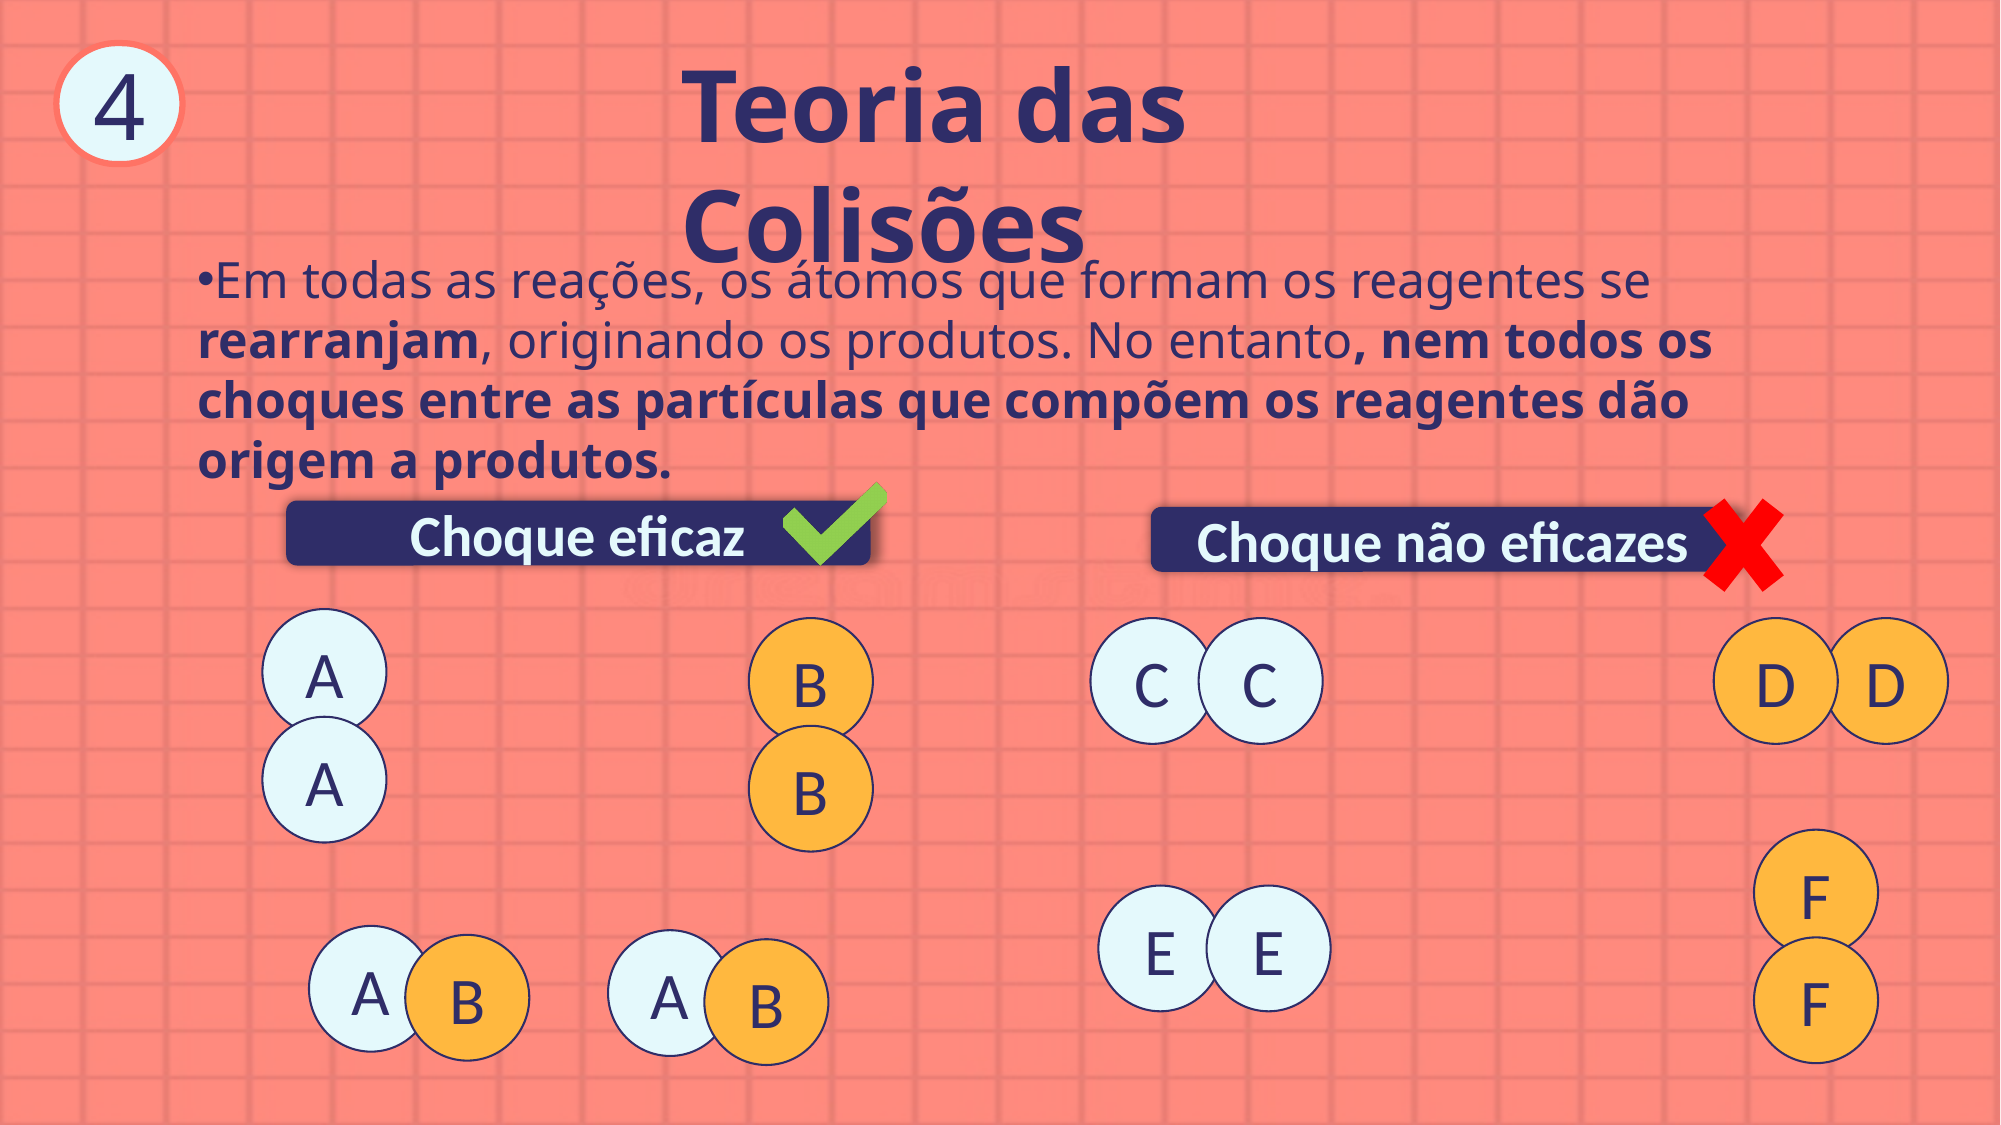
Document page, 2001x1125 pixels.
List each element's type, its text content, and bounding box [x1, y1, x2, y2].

text_box Choque eficaz [285, 499, 783, 567]
text_box Teoria das Colisões [666, 35, 1334, 241]
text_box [262, 609, 387, 843]
text_box 4 [55, 42, 184, 166]
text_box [607, 930, 829, 1065]
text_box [1090, 618, 1323, 744]
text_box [1753, 829, 1879, 1064]
text_box Em todas as reações, os átomos que formam os reagentes se rearranjam, originando os produtos. No entanto, nem todos os choques entre as partículas que compõem os reagentes dão origem a produtos. [182, 241, 1865, 496]
text_box [1701, 497, 1786, 594]
picture [0, 0, 2001, 1125]
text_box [748, 618, 873, 852]
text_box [1713, 618, 1948, 744]
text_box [1098, 885, 1331, 1012]
text_box Choque não eficazes [1149, 505, 1724, 573]
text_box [308, 925, 530, 1061]
